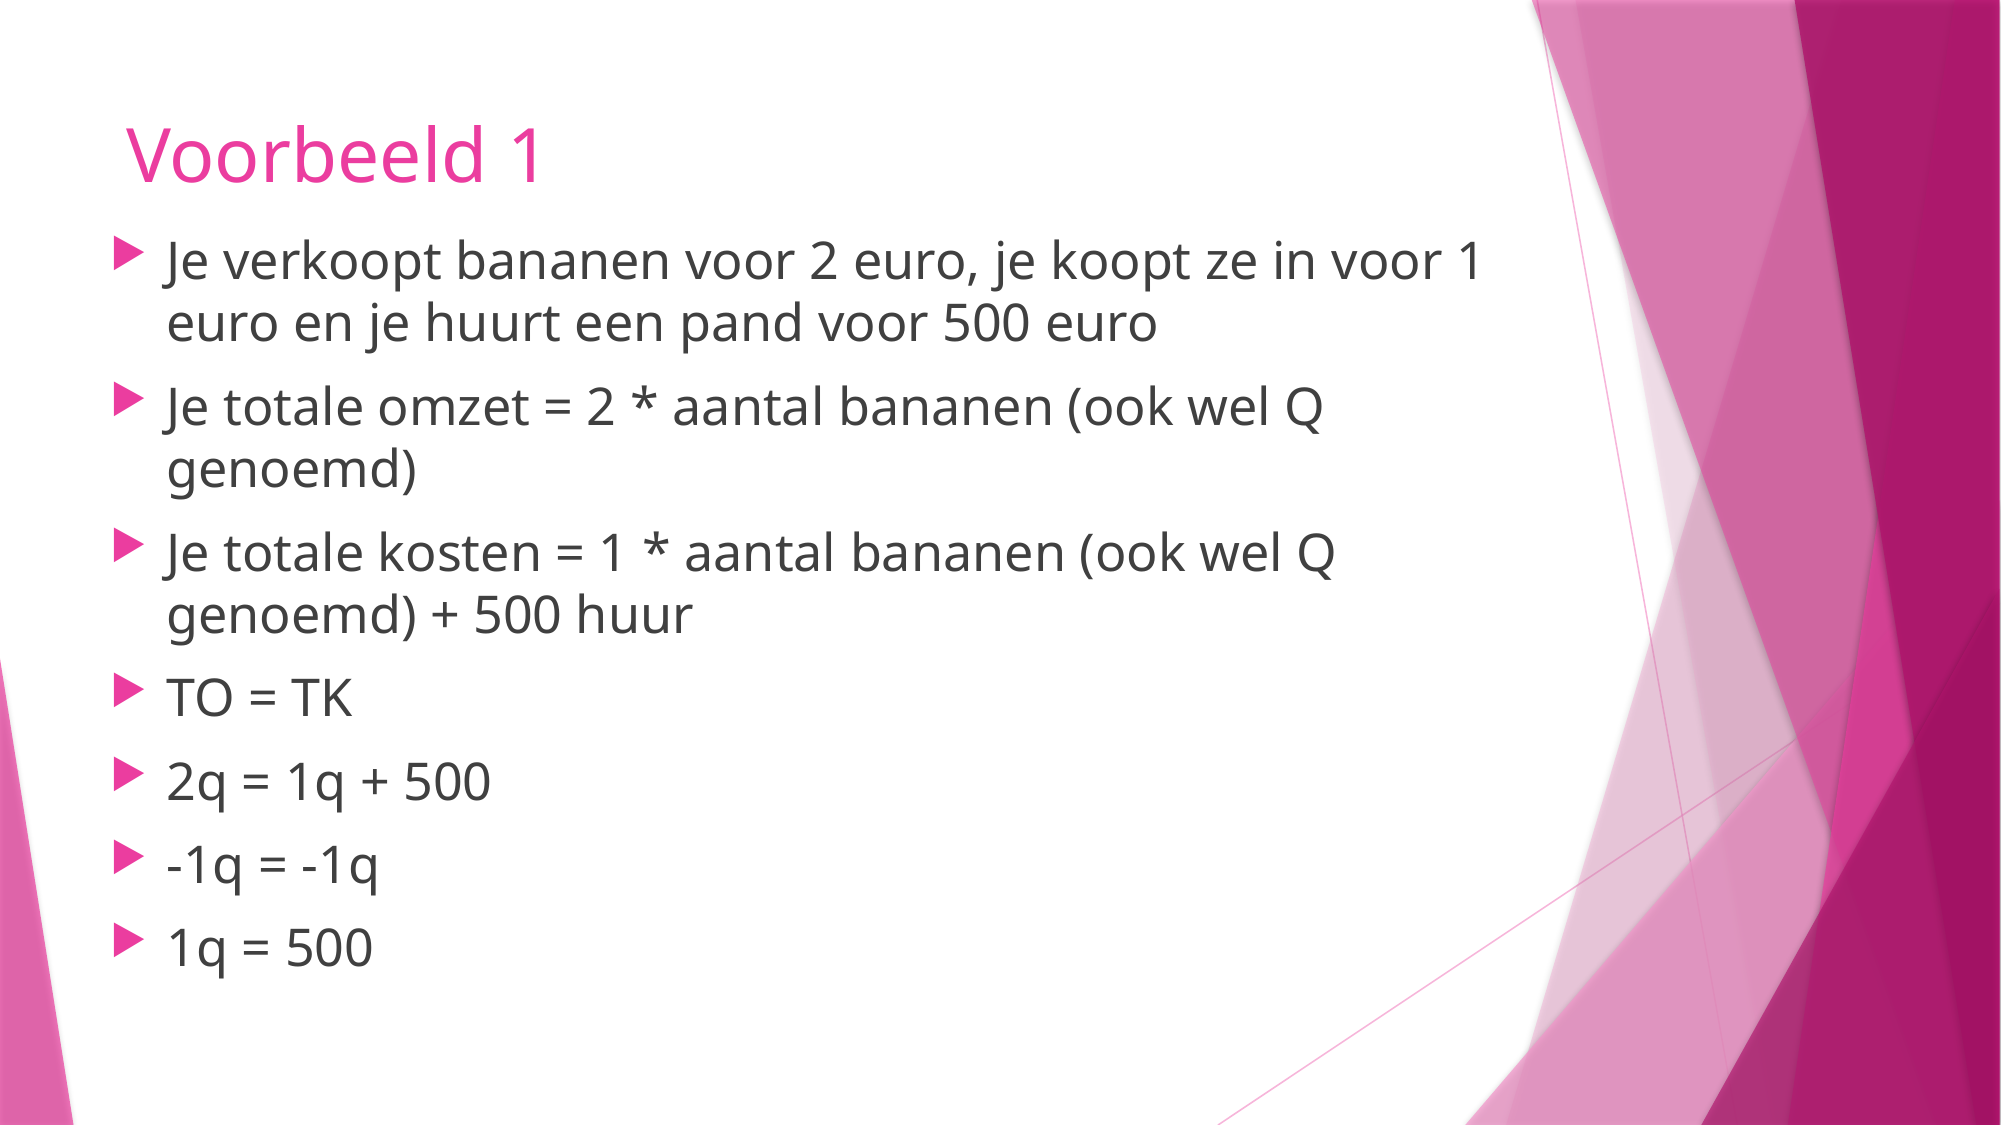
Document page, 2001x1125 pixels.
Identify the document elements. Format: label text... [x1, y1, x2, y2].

list Je verkoopt bananen voor 2 euro, je koopt ze in voor 1 euro en je huurt een pand voor 500 euro Je totale omzet = 2 * aantal bananen (ook wel Q genoemd) Je totale kosten = 1 * aantal bananen (ook wel Q genoemd) + 500 huur TO = TK 2q = 1q + 500 -1q = -1q 1q = 500 [95, 219, 1522, 992]
title Voorbeeld 1 [111, 99, 1522, 219]
